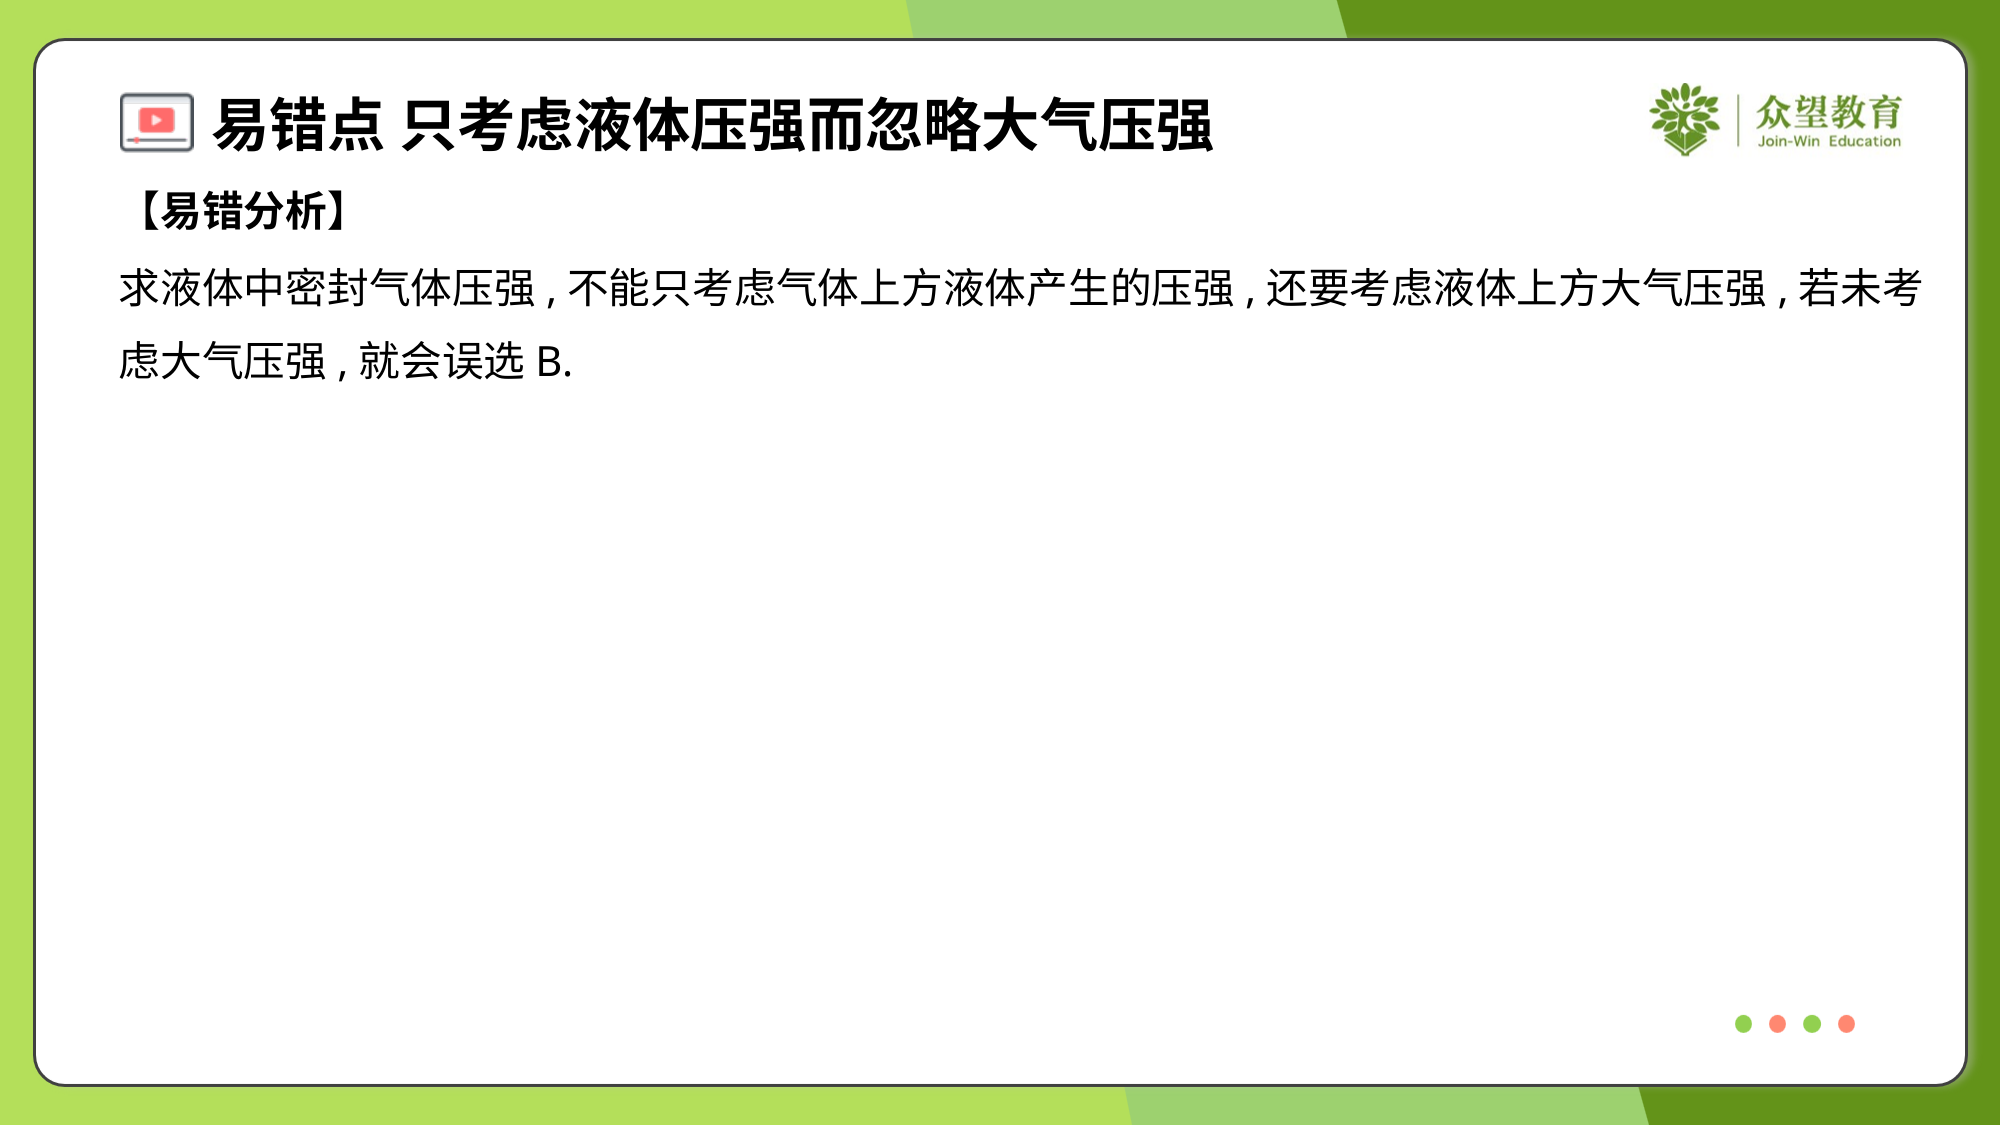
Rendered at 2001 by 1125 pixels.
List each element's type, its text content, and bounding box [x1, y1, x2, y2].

text_box 【易错分析】 求液体中密封气体压强,不能只考虑气体上方液体产生的压强,还要考虑液体上方大气压强,若未考 虑大气压强,就会误选B. [118, 159, 1883, 377]
picture [0, 0, 2000, 1125]
